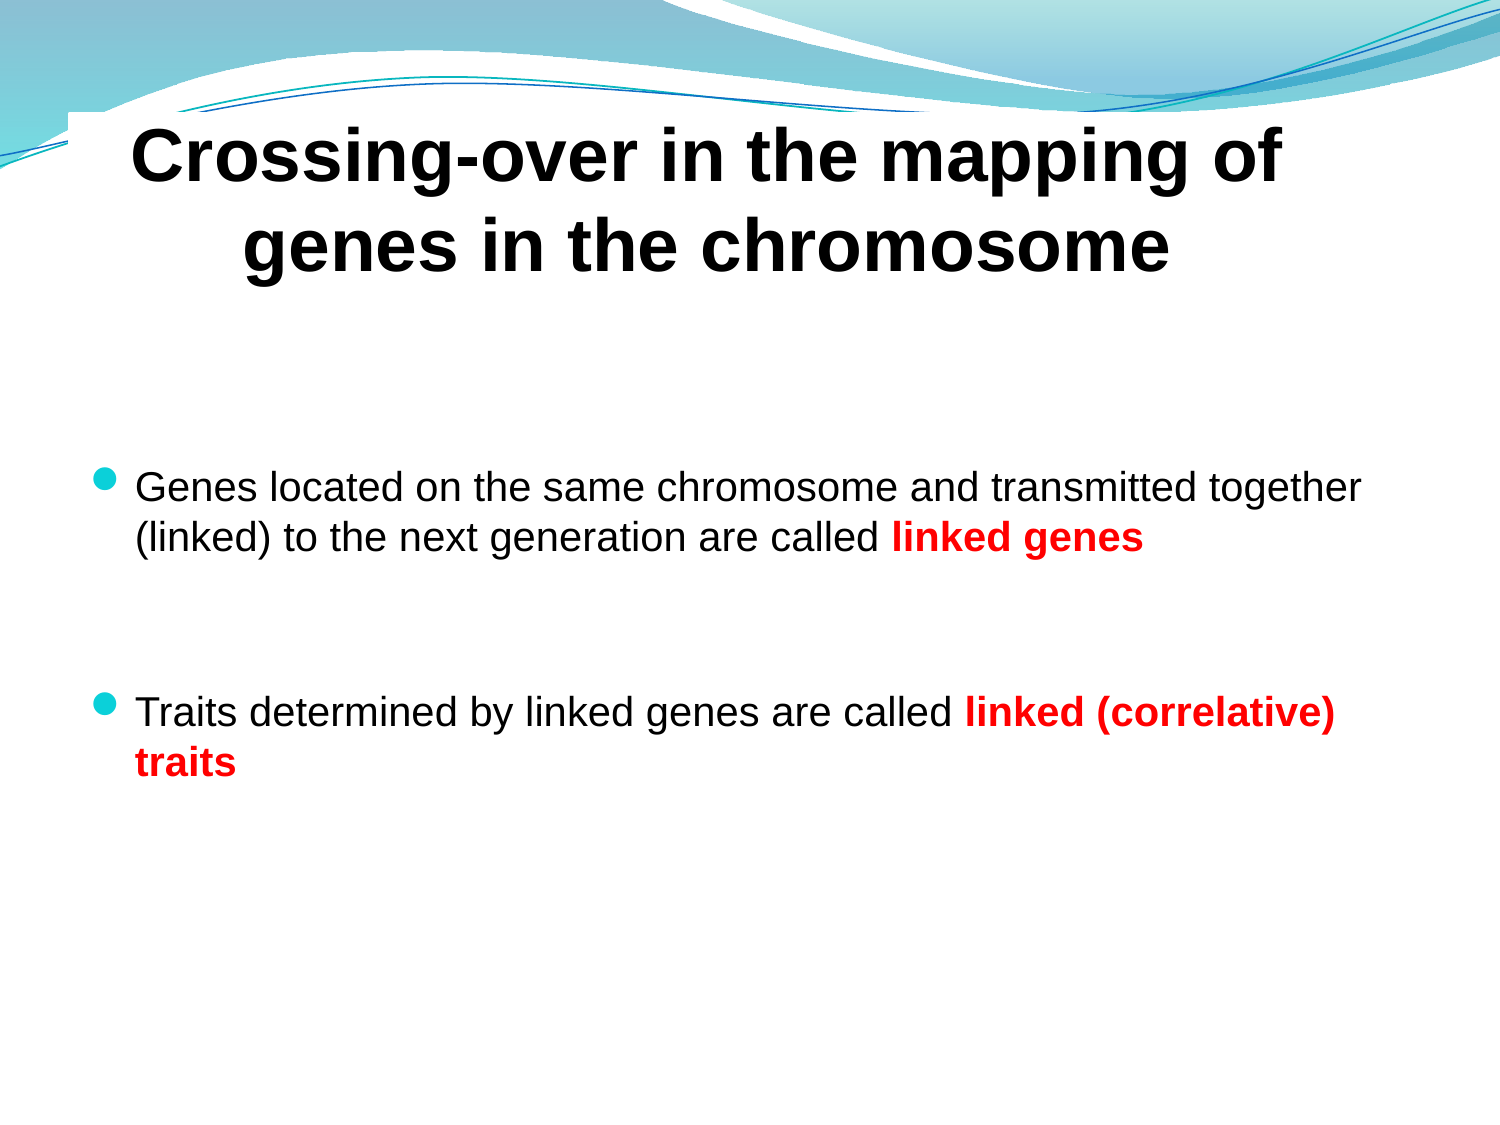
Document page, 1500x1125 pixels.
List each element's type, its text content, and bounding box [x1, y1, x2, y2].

text_box Crossing-over in the mapping of genes in the chromosome [68, 112, 1347, 281]
list Genes located on the same chromosome and transmitted together (linked) to the next generation are called linked genes Traits determined by linked genes are called linked (correlative) traits [75, 373, 1425, 1088]
